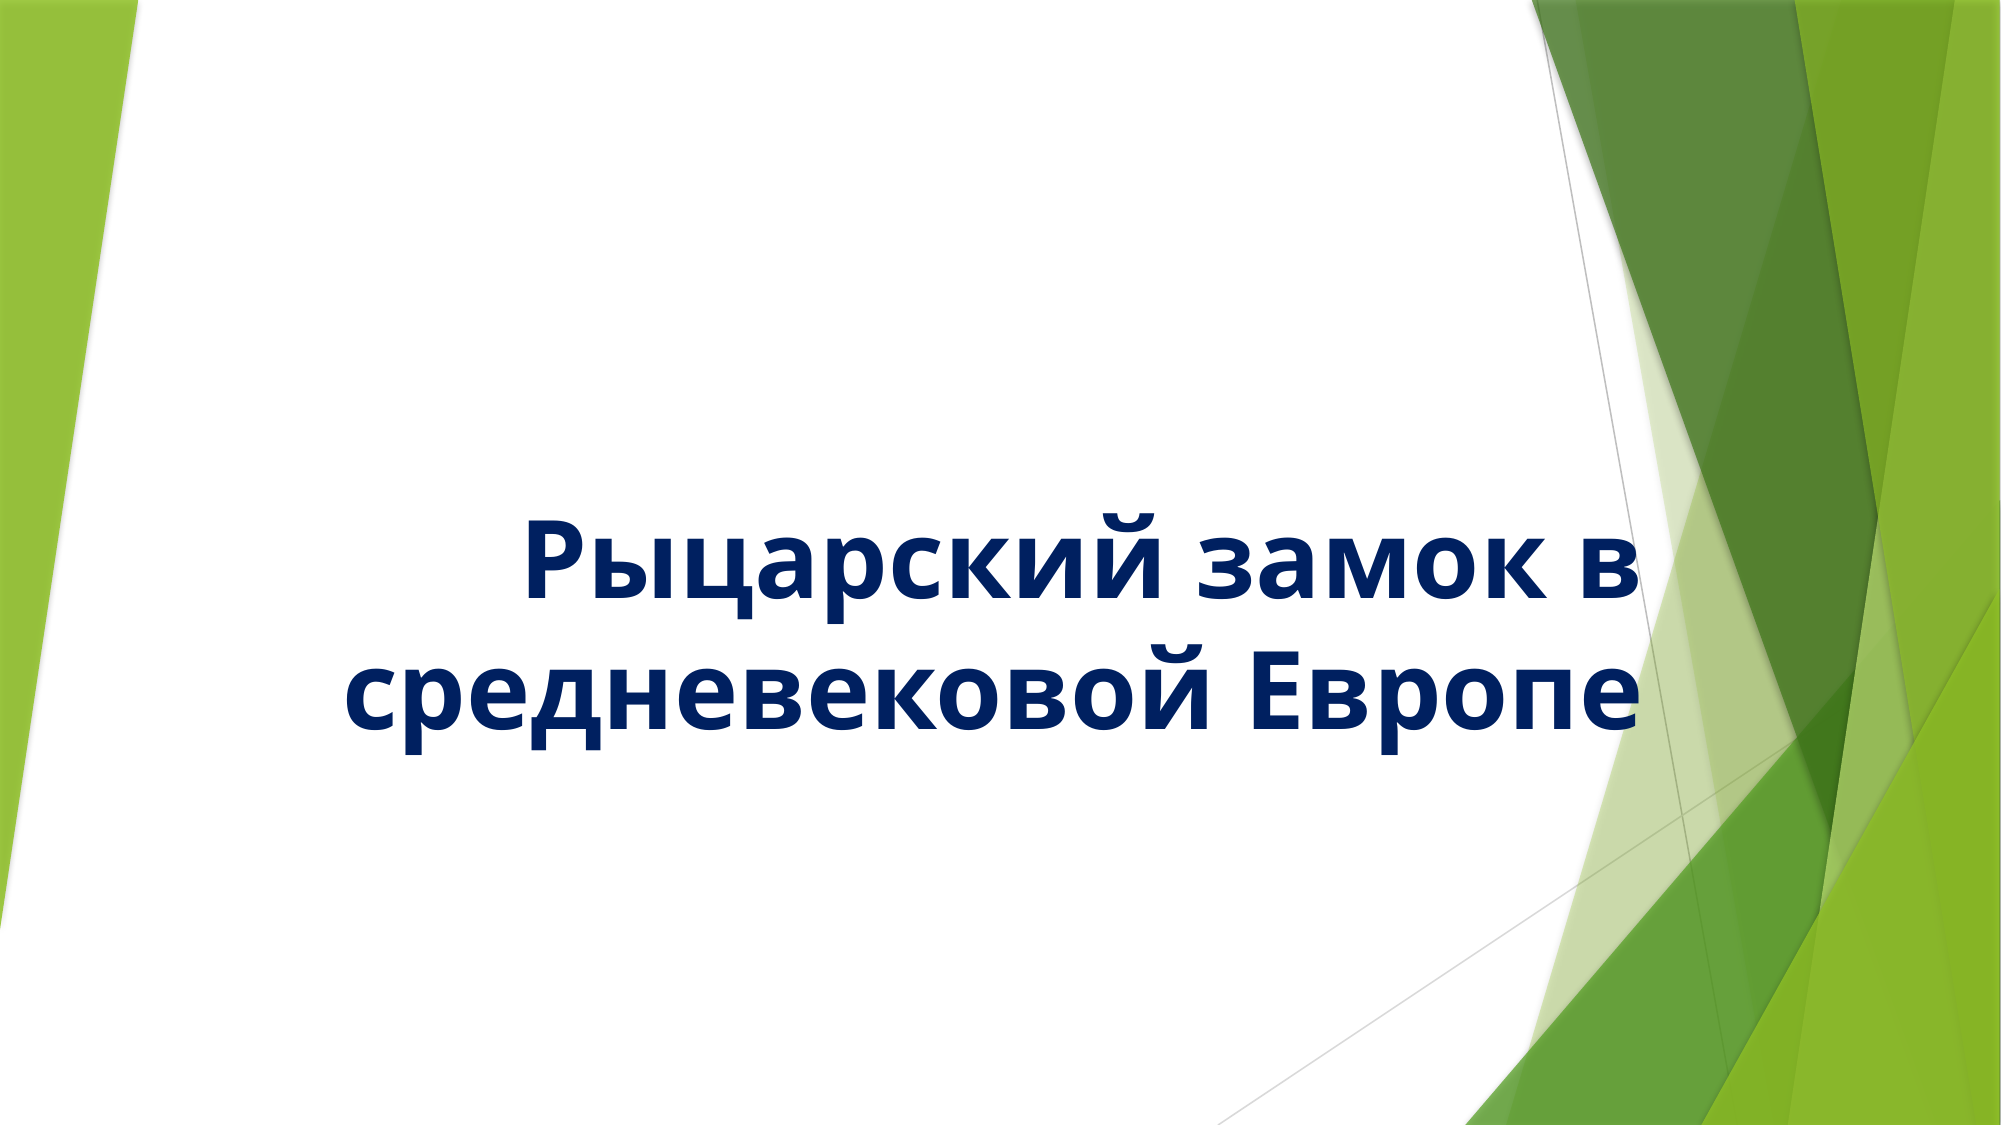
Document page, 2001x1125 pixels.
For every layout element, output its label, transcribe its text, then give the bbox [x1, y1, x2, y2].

title Рыцарский замок в средневековой Европе [296, 433, 1660, 759]
